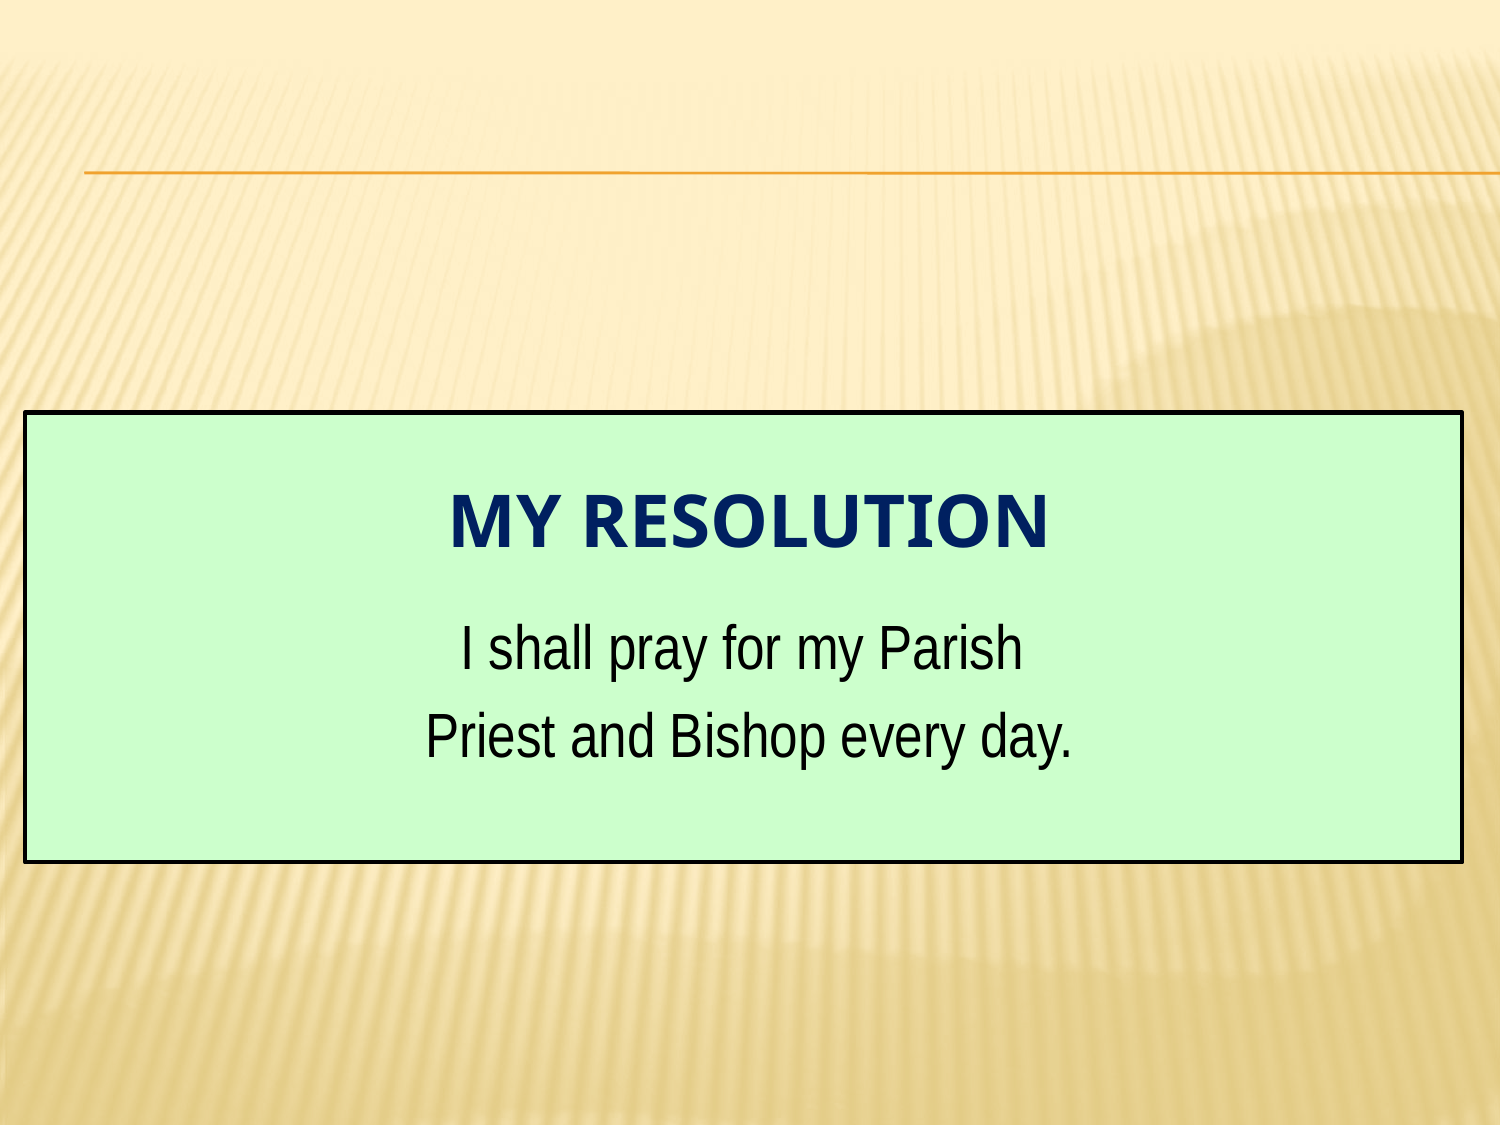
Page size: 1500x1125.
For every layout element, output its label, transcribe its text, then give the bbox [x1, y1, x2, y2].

text_box [23, 813, 1464, 864]
list I shall pray for my Parish Priest and Bishop every day. [0, 600, 1500, 813]
text_box [23, 410, 1464, 437]
title My Resolution [0, 437, 1500, 600]
